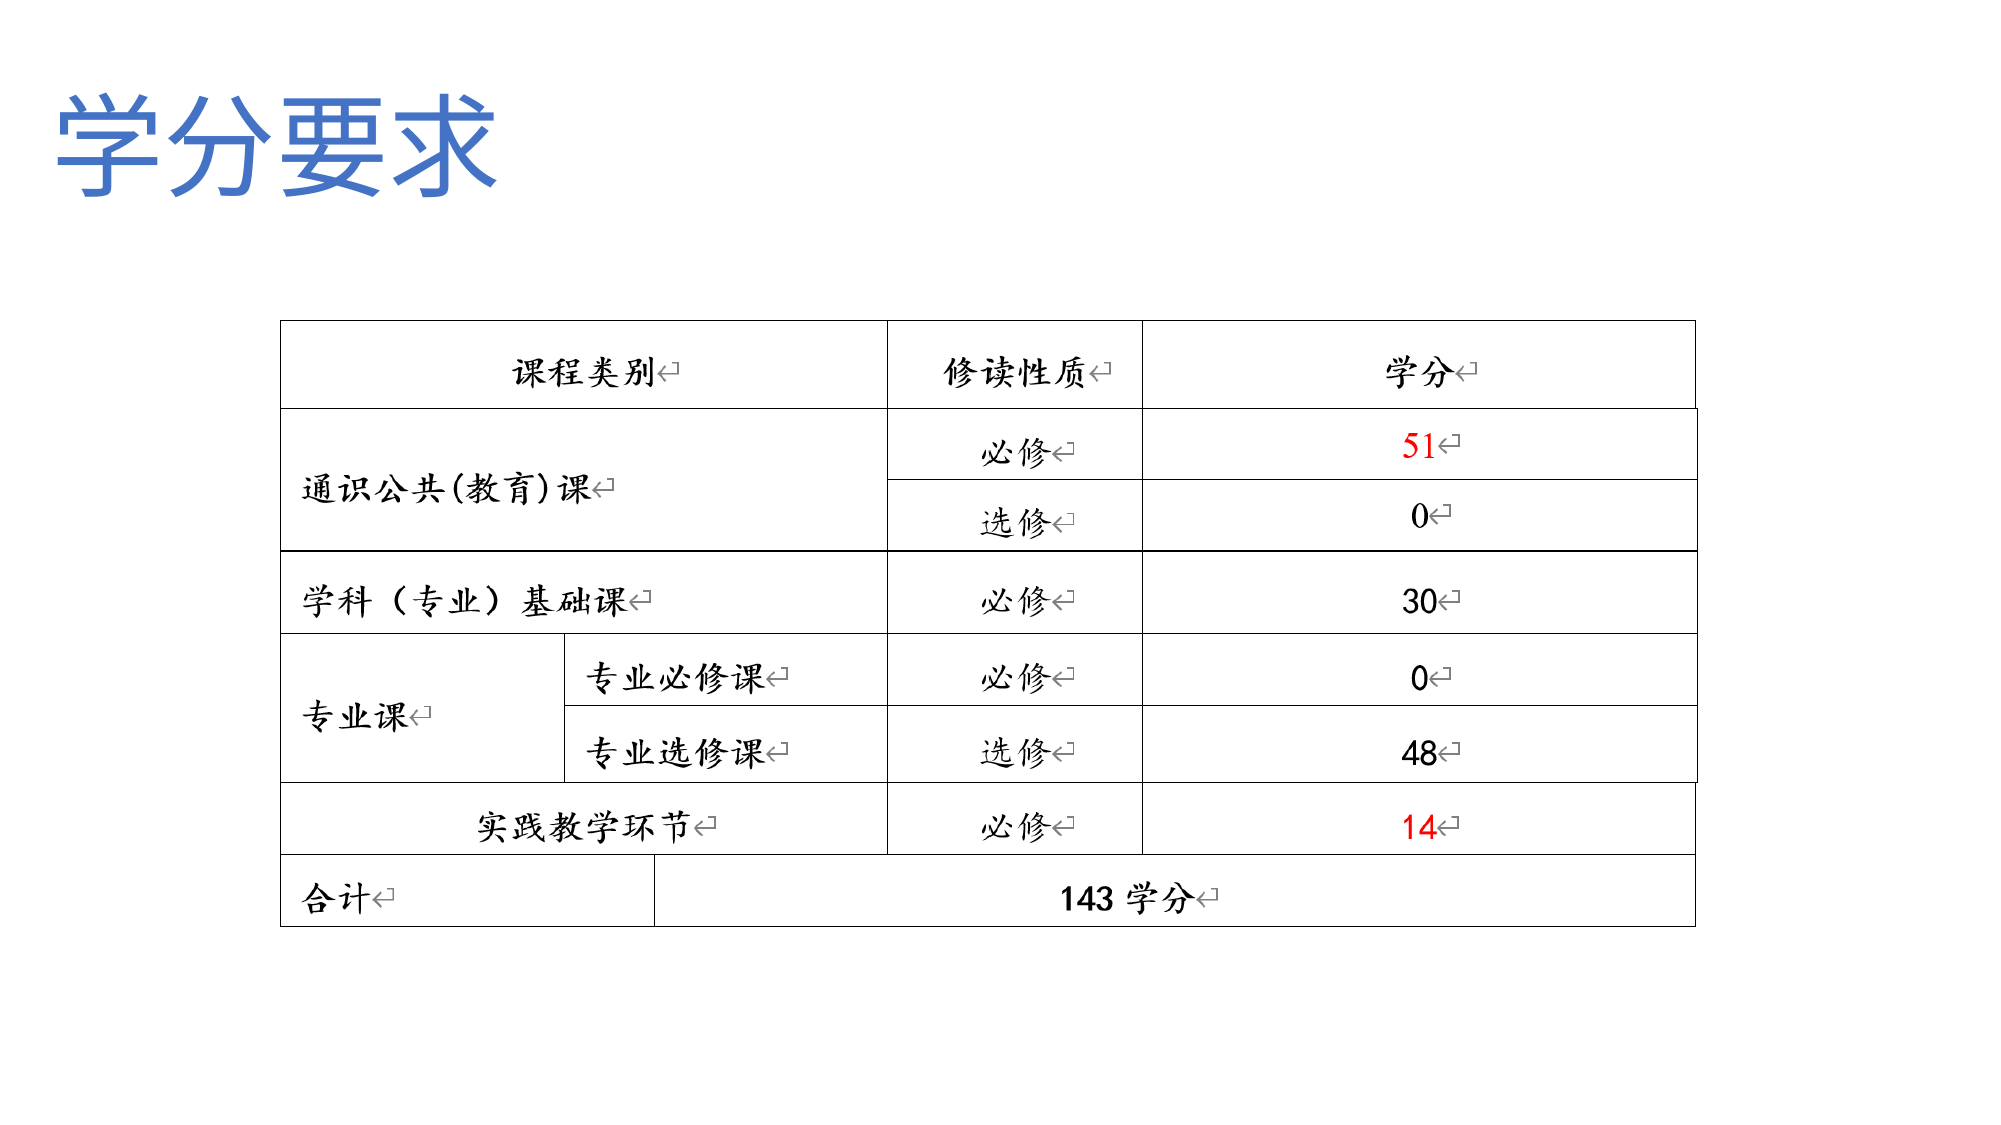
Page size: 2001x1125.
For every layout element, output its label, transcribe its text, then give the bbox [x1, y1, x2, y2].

text_box 学分要求 [35, 69, 517, 219]
picture [263, 299, 1711, 943]
